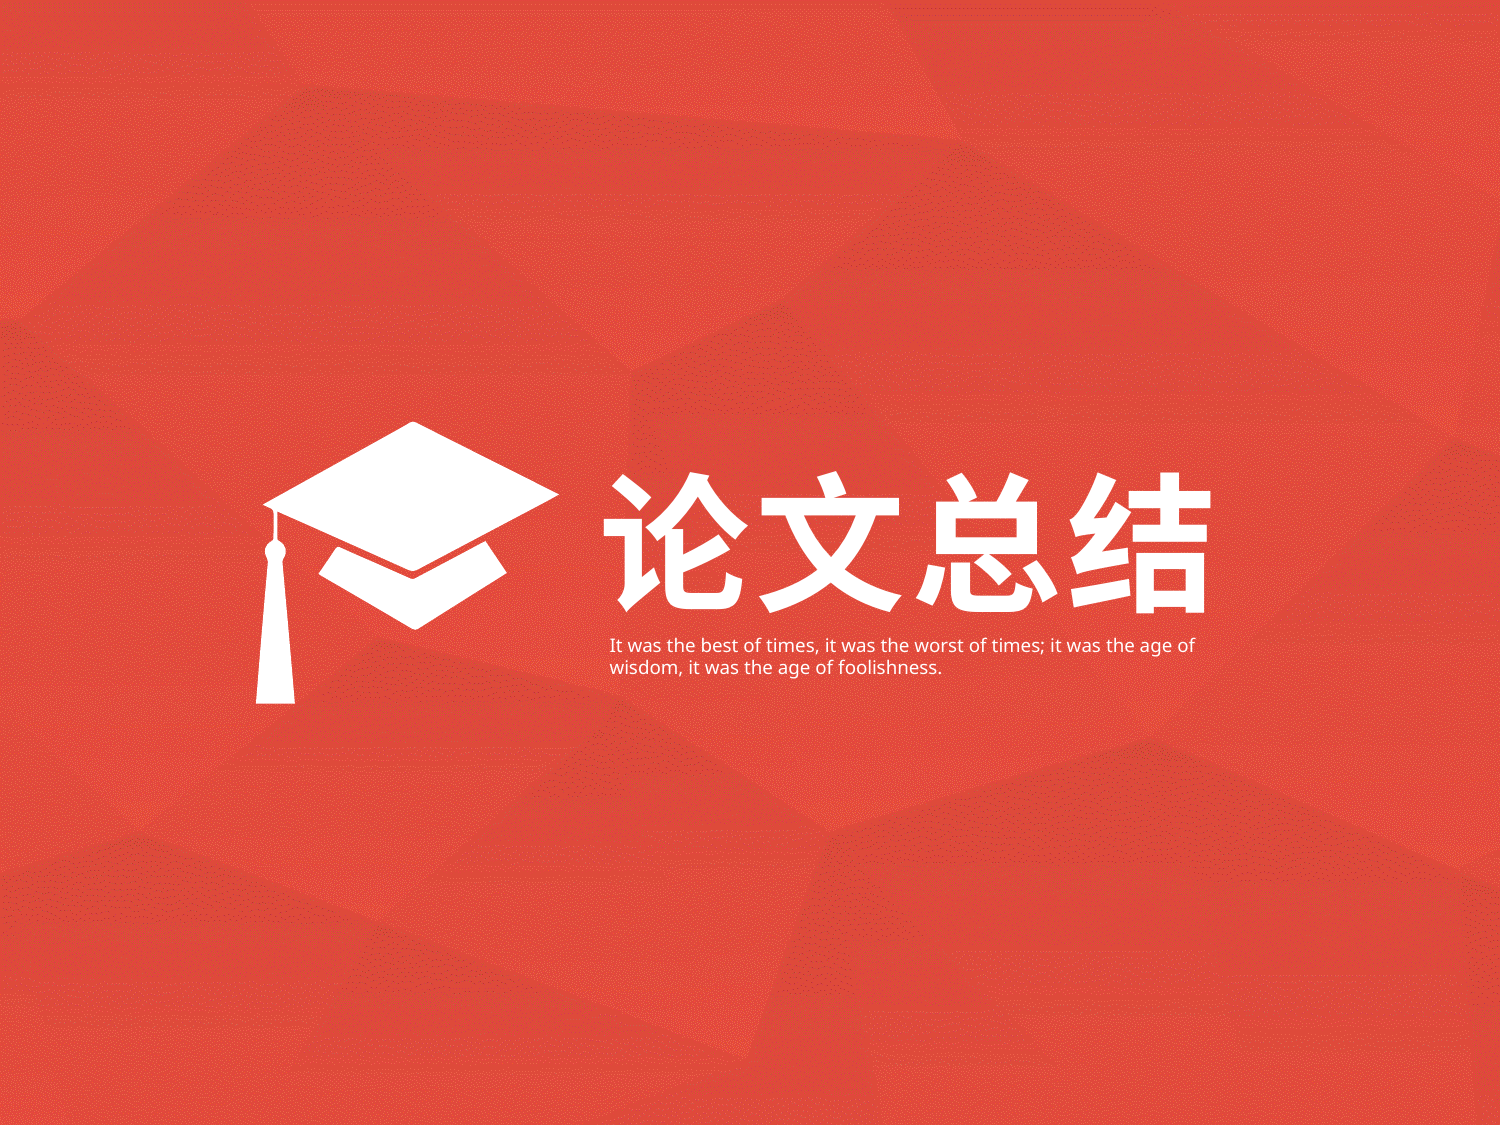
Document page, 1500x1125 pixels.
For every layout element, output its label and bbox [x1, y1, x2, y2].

picture [0, 0, 1500, 1125]
text_box [255, 421, 1245, 704]
